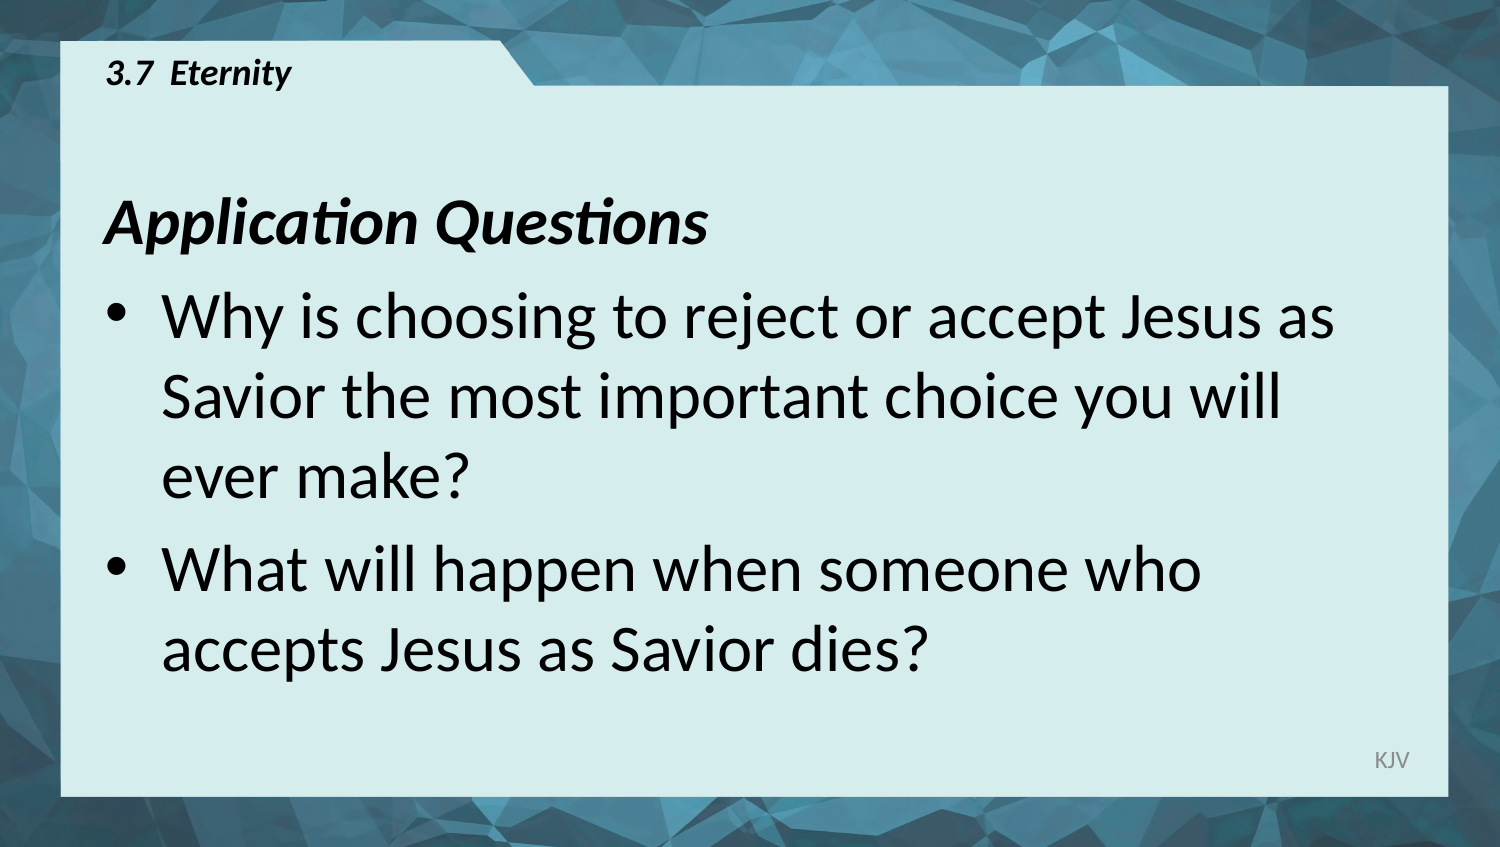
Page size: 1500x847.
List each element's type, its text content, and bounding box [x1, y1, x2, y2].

footer KJV [950, 736, 1425, 782]
title 3.7 Eternity [89, 33, 1420, 108]
picture [0, 0, 1500, 847]
list Application Questions Why is choosing to reject or accept Jesus as Savior the most important choice you will ever make? What will happen when someone who accepts Jesus as Savior dies? [89, 141, 1403, 722]
